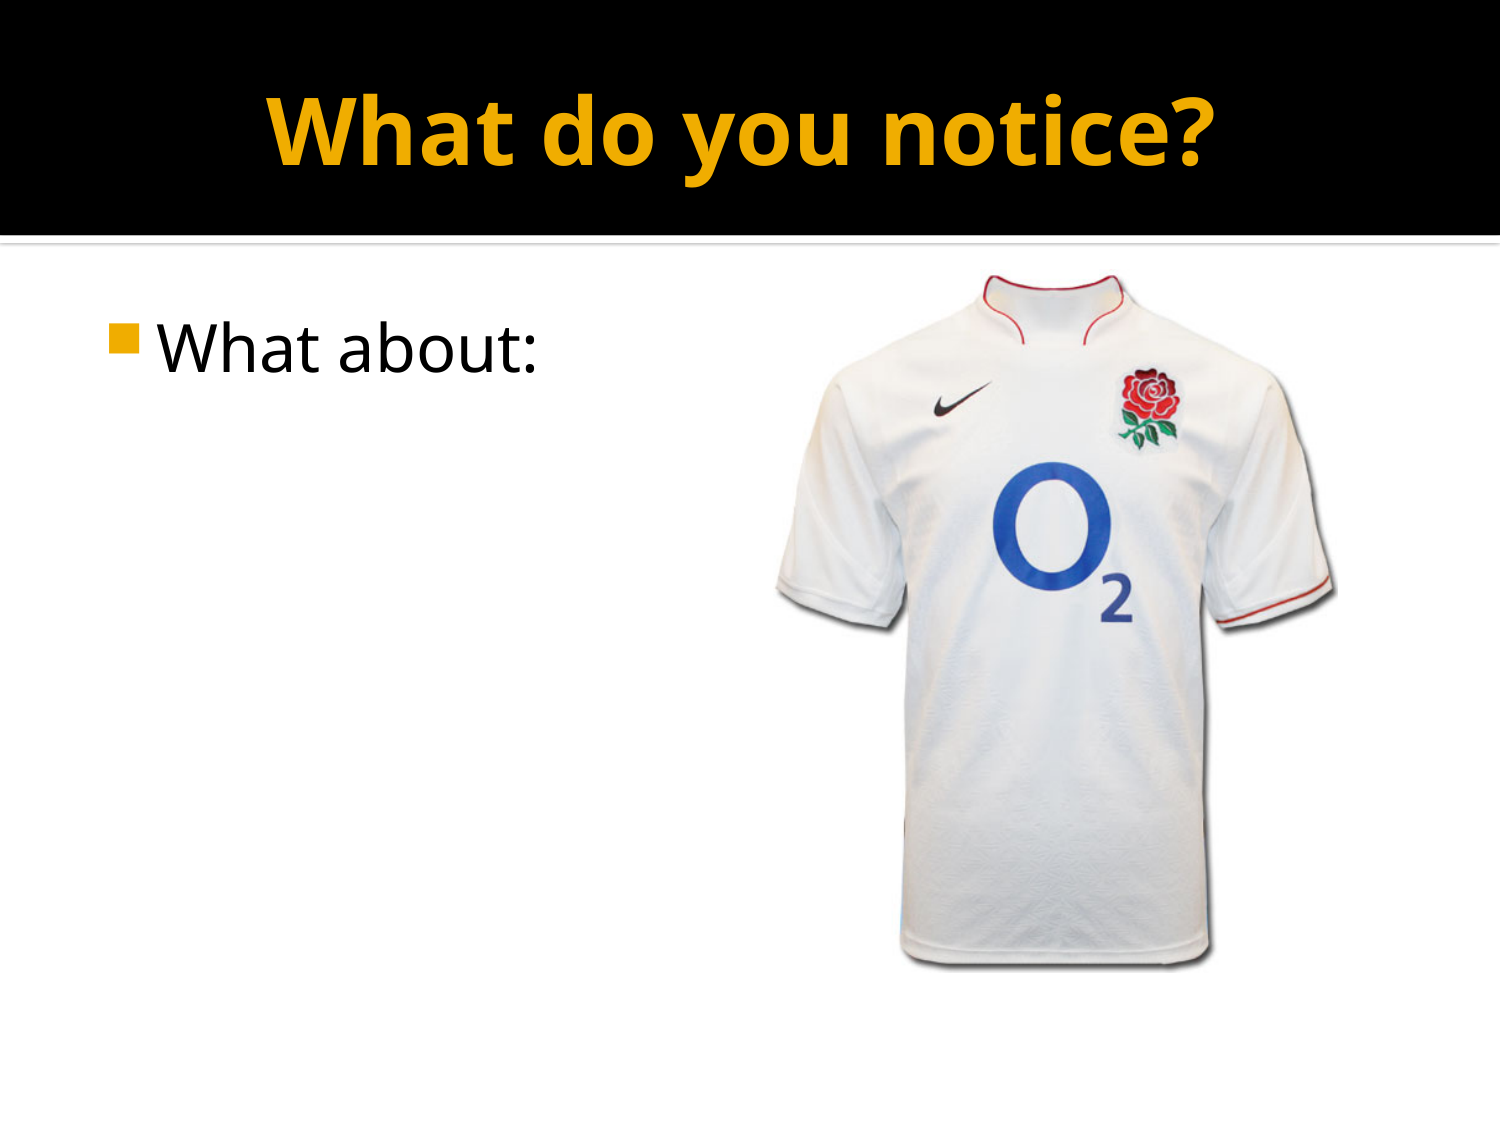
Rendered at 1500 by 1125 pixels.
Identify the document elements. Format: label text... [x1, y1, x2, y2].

list What about: [75, 291, 1425, 1050]
title What do you notice? [75, 25, 1425, 231]
picture [773, 269, 1338, 973]
